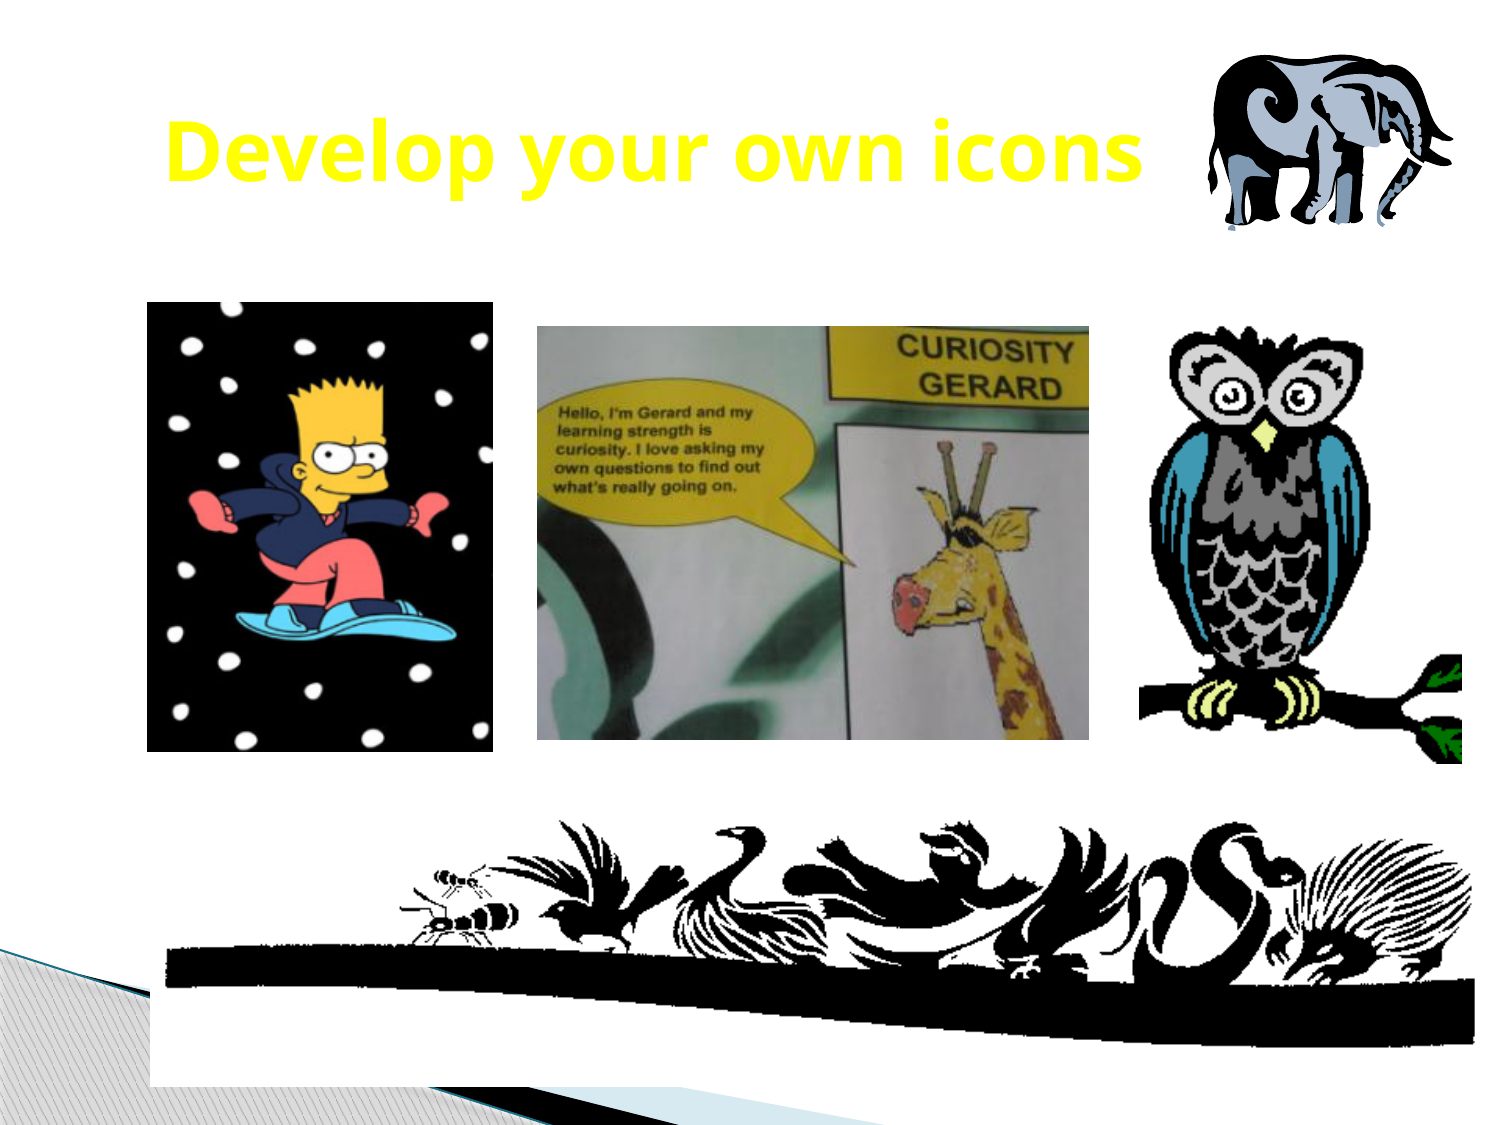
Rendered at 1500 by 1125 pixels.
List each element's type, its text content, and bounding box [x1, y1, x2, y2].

picture [1139, 314, 1462, 764]
picture [537, 325, 1089, 740]
picture [149, 786, 1500, 1088]
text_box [1198, 54, 1454, 239]
title Develop your own icons [147, 31, 1199, 266]
picture [147, 302, 493, 752]
